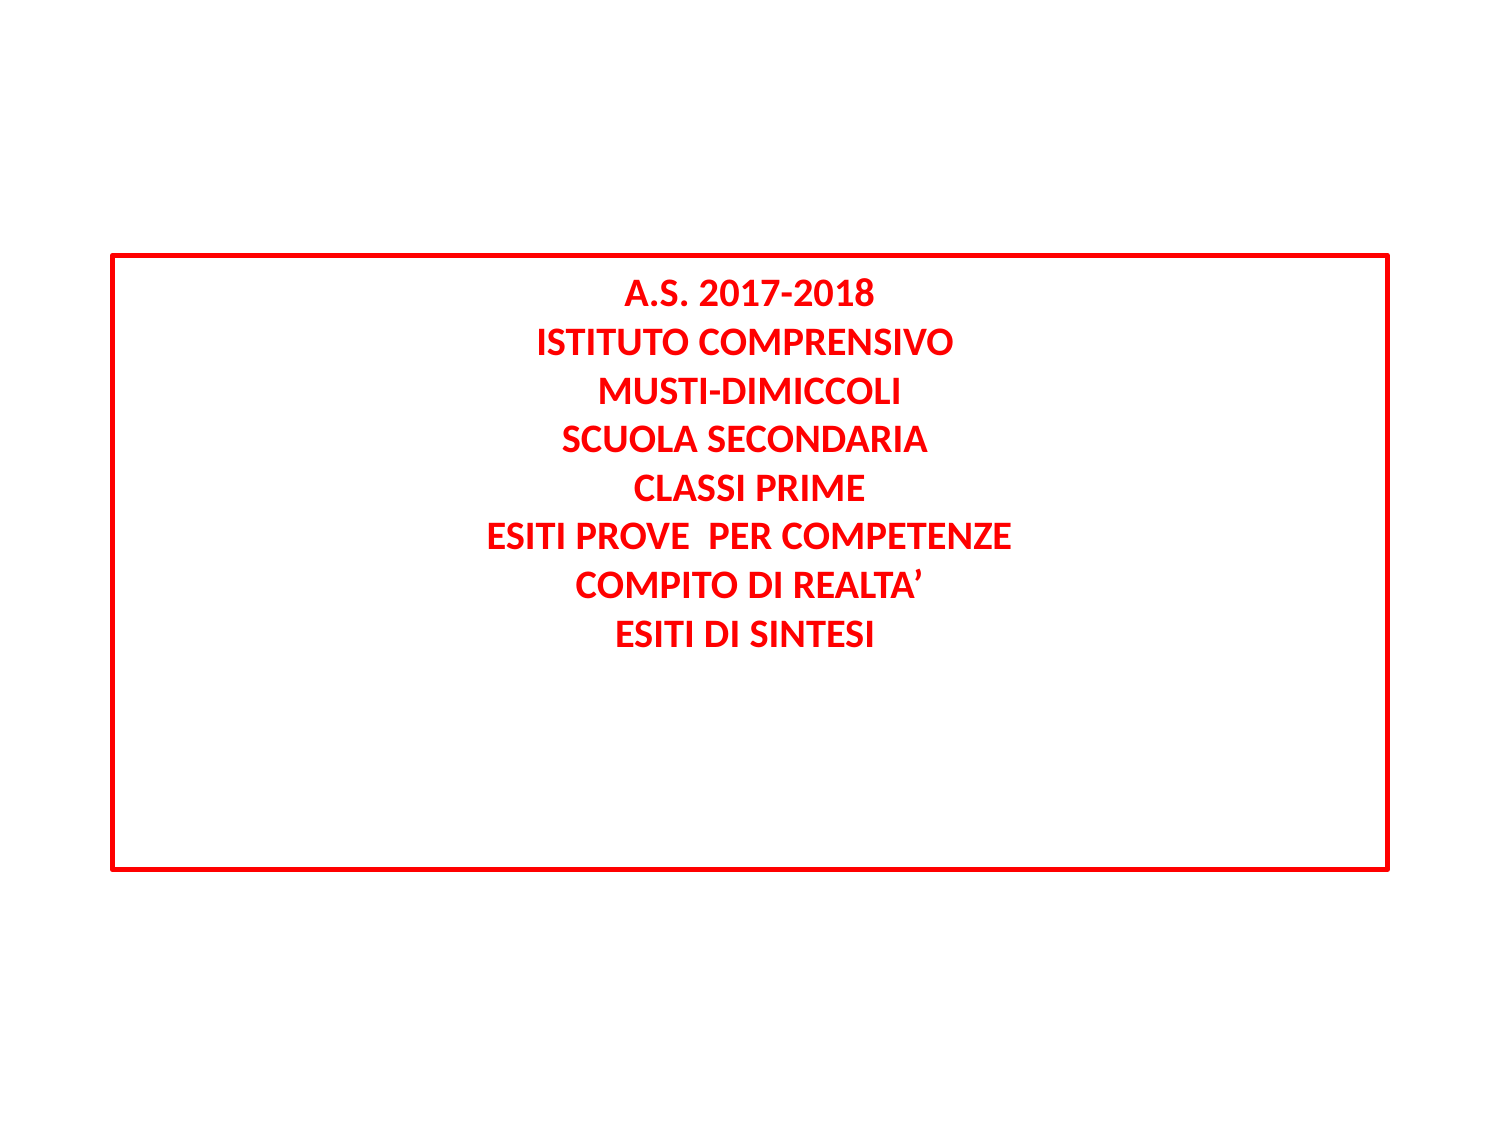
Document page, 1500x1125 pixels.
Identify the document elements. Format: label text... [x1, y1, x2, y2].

text_box A.S. 2017-2018 ISTITUTO COMPRENSIVO MUSTI-DIMICCOLI SCUOLA SECONDARIA CLASSI PRIME ESITI PROVE PER COMPETENZE COMPITO DI REALTA’ ESITI DI SINTESI [112, 255, 1388, 870]
